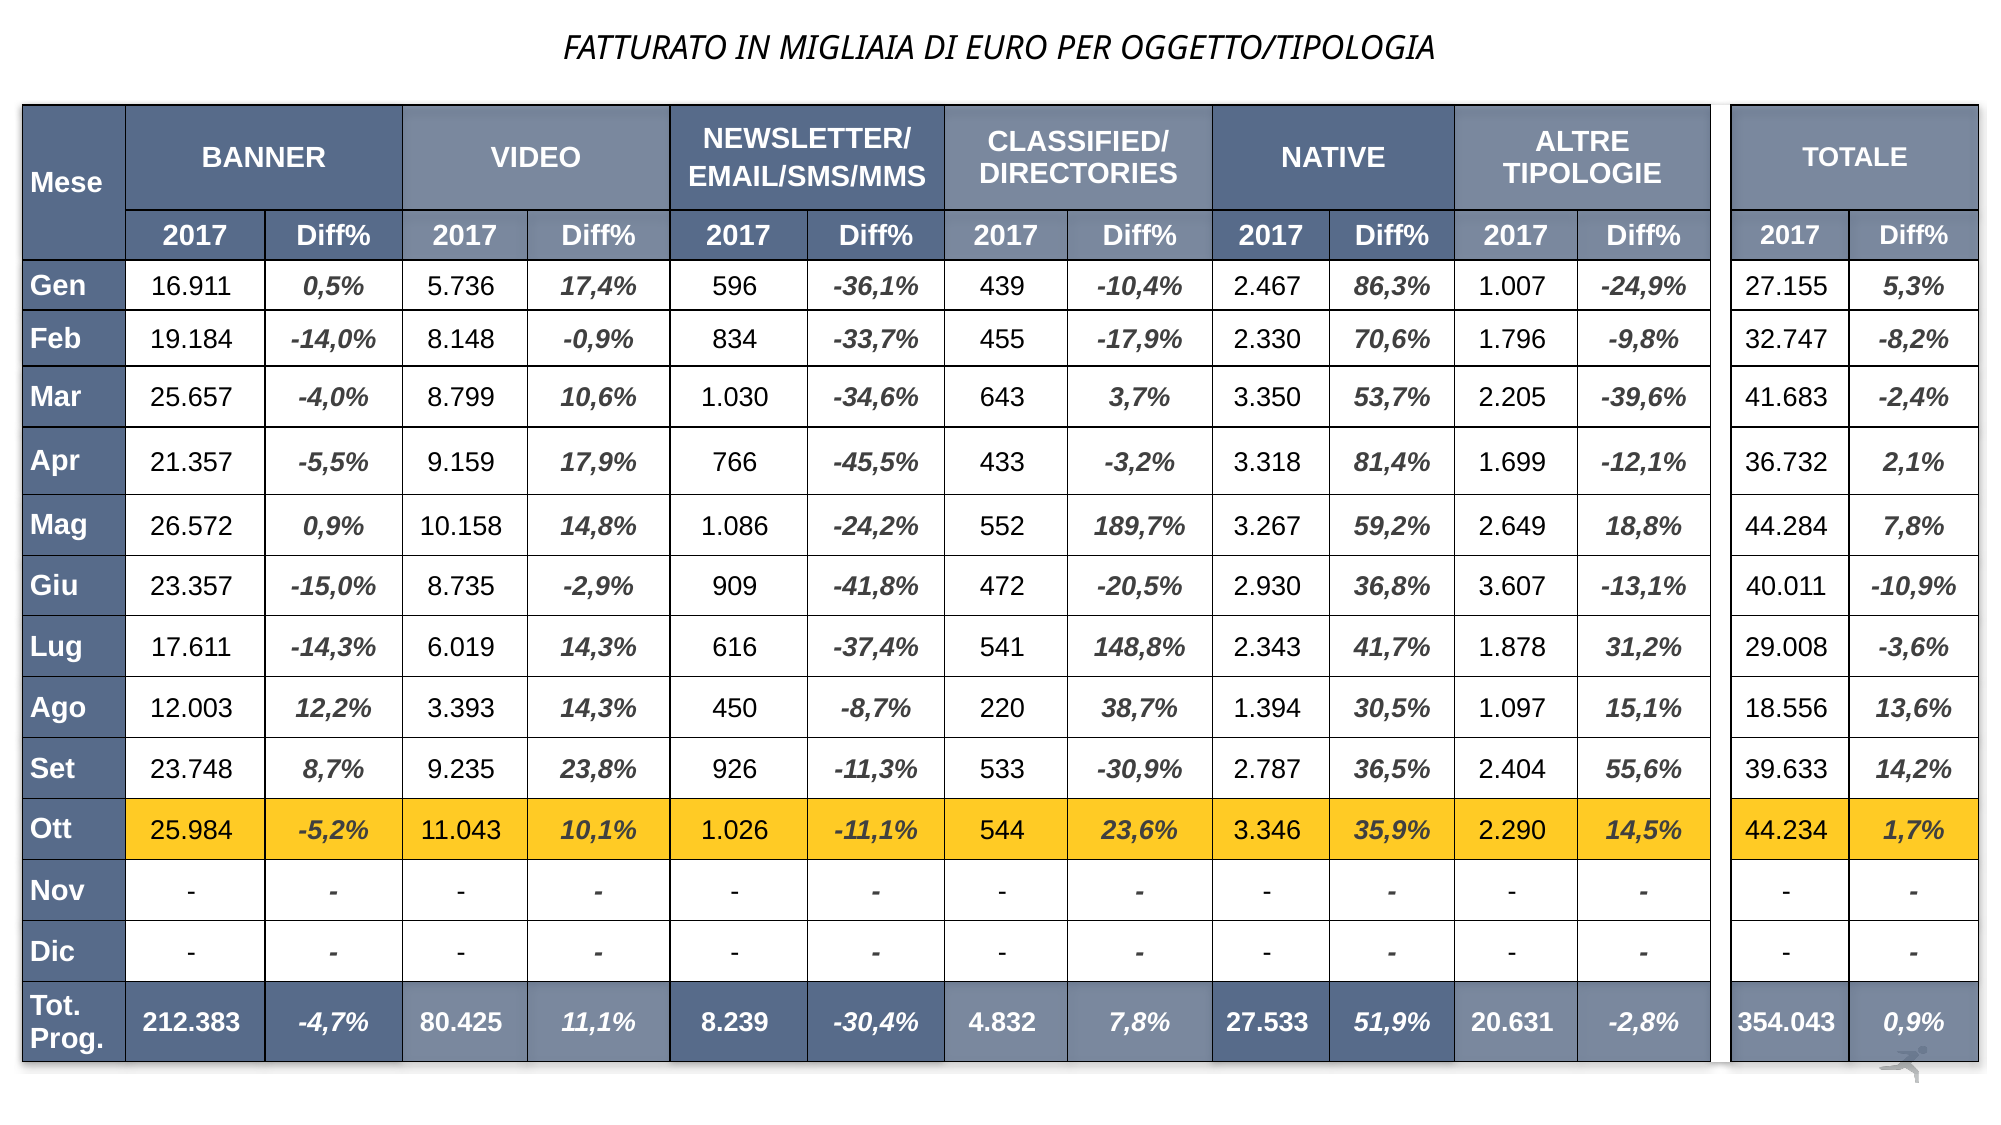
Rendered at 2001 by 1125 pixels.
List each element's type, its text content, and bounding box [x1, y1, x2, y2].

table_cell 51,9% [1330, 982, 1454, 1061]
table_cell 2.930 [1213, 556, 1329, 615]
table_cell 44.234 [1732, 799, 1848, 859]
table_cell 2.205 [1455, 367, 1577, 426]
table_cell 926 [671, 738, 807, 798]
table_cell 70,6% [1330, 311, 1454, 365]
table_cell 8.799 [403, 367, 527, 426]
table_cell 148,8% [1068, 616, 1212, 676]
table_cell 20.631 [1455, 982, 1577, 1061]
table_cell [1711, 260, 1730, 310]
table_cell 14,5% [1578, 799, 1710, 859]
table_cell - [1213, 860, 1329, 920]
table_cell [1711, 859, 1730, 920]
table_cell 32.747 [1732, 311, 1848, 365]
table_cell 533 [945, 738, 1067, 798]
table_cell 2017 [1213, 211, 1329, 259]
table_cell 39.633 [1732, 738, 1848, 798]
table_cell 544 [945, 799, 1067, 859]
table_cell 15,1% [1578, 677, 1710, 737]
table_cell - [403, 860, 527, 920]
table_cell [1711, 981, 1730, 1062]
table_cell 17,4% [528, 261, 669, 309]
table_cell 11.043 [403, 799, 527, 859]
table_cell - [671, 860, 807, 920]
table_cell Set [23, 738, 125, 798]
table_cell 909 [671, 556, 807, 615]
table_cell [1711, 676, 1730, 737]
table_cell [1711, 920, 1730, 981]
table_cell Gen [23, 261, 125, 309]
table_cell -11,3% [808, 738, 944, 798]
table_cell 17.611 [126, 616, 264, 676]
table_cell [1711, 615, 1730, 676]
table_cell Lug [23, 616, 125, 676]
table_header [1711, 105, 1730, 210]
table_cell 10,1% [528, 799, 669, 859]
table_cell 18.556 [1732, 677, 1848, 737]
table_cell 3.607 [1455, 556, 1577, 615]
table_cell 14,3% [528, 616, 669, 676]
table_cell 86,3% [1330, 261, 1454, 309]
table_cell - [126, 921, 264, 981]
table_cell Diff% [1850, 211, 1978, 259]
table_cell Tot. Prog. [23, 982, 125, 1061]
table_cell Dic [23, 921, 125, 981]
table_cell 1.026 [671, 799, 807, 859]
table_cell -10,9% [1850, 556, 1978, 615]
table_cell 26.572 [126, 495, 264, 555]
table_cell Giu [23, 556, 125, 615]
table_cell 2.404 [1455, 738, 1577, 798]
table_cell 8,7% [266, 738, 402, 798]
table_cell - [1330, 860, 1454, 920]
table_cell - [1330, 921, 1454, 981]
table_cell - [528, 860, 669, 920]
table_cell 0,5% [266, 261, 402, 309]
table_cell - [126, 860, 264, 920]
table_cell 3.267 [1213, 495, 1329, 555]
table_cell 616 [671, 616, 807, 676]
table_cell 8.239 [671, 982, 807, 1061]
table_cell 1.030 [671, 367, 807, 426]
table_cell - [1578, 921, 1710, 981]
table_cell 5,3% [1850, 261, 1978, 309]
table_cell [1711, 210, 1730, 260]
table_cell [1711, 798, 1730, 859]
table_cell Mag [23, 495, 125, 555]
table_cell Diff% [1578, 211, 1710, 259]
table_cell 53,7% [1330, 367, 1454, 426]
table_header VIDEO [403, 106, 669, 209]
table_cell 21.357 [126, 428, 264, 494]
table_cell 23.748 [126, 738, 264, 798]
table_cell 4.832 [945, 982, 1067, 1061]
table_cell 433 [945, 428, 1067, 494]
table_cell 19.184 [126, 311, 264, 365]
table_cell 2.290 [1455, 799, 1577, 859]
table_cell 40.011 [1732, 556, 1848, 615]
table_cell 41,7% [1330, 616, 1454, 676]
table_cell - [1068, 860, 1212, 920]
table_cell - [528, 921, 669, 981]
table_cell - [1068, 921, 1212, 981]
table_cell -33,7% [808, 311, 944, 365]
table_cell 59,2% [1330, 495, 1454, 555]
table_cell 1.097 [1455, 677, 1577, 737]
table_cell 834 [671, 311, 807, 365]
table_cell 1.086 [671, 495, 807, 555]
table_cell 38,7% [1068, 677, 1212, 737]
table_cell [1711, 310, 1730, 366]
table_cell 1.394 [1213, 677, 1329, 737]
table_cell -13,1% [1578, 556, 1710, 615]
table_cell 13,6% [1850, 677, 1978, 737]
table_cell 41.683 [1732, 367, 1848, 426]
table_cell - [403, 921, 527, 981]
table_cell -2,4% [1850, 367, 1978, 426]
table_cell - [266, 921, 402, 981]
table_cell Diff% [808, 211, 944, 259]
table_cell -2,9% [528, 556, 669, 615]
table_cell 16.911 [126, 261, 264, 309]
table_cell 10,6% [528, 367, 669, 426]
table_cell 541 [945, 616, 1067, 676]
table_cell 8.735 [403, 556, 527, 615]
table_cell [1711, 366, 1730, 427]
table_cell 2017 [126, 211, 264, 259]
table_cell 30,5% [1330, 677, 1454, 737]
table_cell 36,8% [1330, 556, 1454, 615]
table_cell -39,6% [1578, 367, 1710, 426]
table_cell -8,7% [808, 677, 944, 737]
table_cell - [1850, 921, 1978, 981]
table_cell -41,8% [808, 556, 944, 615]
table_cell 36.732 [1732, 428, 1848, 494]
table_cell -3,2% [1068, 428, 1212, 494]
table_header NATIVE [1213, 106, 1454, 209]
table_cell 2.467 [1213, 261, 1329, 309]
table_cell 643 [945, 367, 1067, 426]
table_cell -20,5% [1068, 556, 1212, 615]
table_cell -10,4% [1068, 261, 1212, 309]
table_cell Feb [23, 311, 125, 365]
table_cell -14,3% [266, 616, 402, 676]
table_cell 25.984 [126, 799, 264, 859]
table_cell 3.318 [1213, 428, 1329, 494]
table_cell - [808, 921, 944, 981]
table_cell 23,8% [528, 738, 669, 798]
table_cell Diff% [1330, 211, 1454, 259]
table_cell -14,0% [266, 311, 402, 365]
table_cell 472 [945, 556, 1067, 615]
table_cell Nov [23, 860, 125, 920]
table_cell 44.284 [1732, 495, 1848, 555]
table_cell 27.533 [1213, 982, 1329, 1061]
table_cell -17,9% [1068, 311, 1212, 365]
table_cell 552 [945, 495, 1067, 555]
table_cell -2,8% [1578, 982, 1710, 1061]
table_cell 12.003 [126, 677, 264, 737]
table_cell Diff% [266, 211, 402, 259]
table_cell [1711, 555, 1730, 615]
table_cell - [266, 860, 402, 920]
table_cell -4,7% [266, 982, 402, 1061]
table_cell -24,2% [808, 495, 944, 555]
table_cell 9.235 [403, 738, 527, 798]
table_cell 23.357 [126, 556, 264, 615]
table_cell - [1850, 860, 1978, 920]
table_cell - [671, 921, 807, 981]
table_cell -8,2% [1850, 311, 1978, 365]
table_cell 596 [671, 261, 807, 309]
table_cell 439 [945, 261, 1067, 309]
table_cell 212.383 [126, 982, 264, 1061]
table_cell 2.330 [1213, 311, 1329, 365]
table_cell -5,5% [266, 428, 402, 494]
table_cell 2017 [671, 211, 807, 259]
table_cell 14,2% [1850, 738, 1978, 798]
table_cell -12,1% [1578, 428, 1710, 494]
table_cell 220 [945, 677, 1067, 737]
table_cell - [1732, 921, 1848, 981]
table_cell 1.796 [1455, 311, 1577, 365]
table_cell Apr [23, 428, 125, 494]
table_header TOTALE [1732, 106, 1978, 209]
table_cell 3.393 [403, 677, 527, 737]
table_cell 29.008 [1732, 616, 1848, 676]
subtitle Fatturato in migliaia di euro per oggetto/tipologia [346, 10, 1654, 83]
table_cell -30,9% [1068, 738, 1212, 798]
table_cell 0,9% [266, 495, 402, 555]
table_cell 7,8% [1850, 495, 1978, 555]
table_cell 6.019 [403, 616, 527, 676]
table_cell 3,7% [1068, 367, 1212, 426]
table_cell 8.148 [403, 311, 527, 365]
table_header CLASSIFIED/ DIRECTORIES [945, 106, 1212, 209]
table_header ALTRE TIPOLOGIE [1455, 106, 1710, 209]
table_cell -11,1% [808, 799, 944, 859]
table_cell -15,0% [266, 556, 402, 615]
table_cell 5.736 [403, 261, 527, 309]
table_cell -45,5% [808, 428, 944, 494]
table_cell -5,2% [266, 799, 402, 859]
table_cell 455 [945, 311, 1067, 365]
table_cell Diff% [528, 211, 669, 259]
table_cell 36,5% [1330, 738, 1454, 798]
table_cell 14,3% [528, 677, 669, 737]
table_cell 2.787 [1213, 738, 1329, 798]
table_cell 31,2% [1578, 616, 1710, 676]
table_cell 1.699 [1455, 428, 1577, 494]
table_cell 7,8% [1068, 982, 1212, 1061]
table_cell Ago [23, 677, 125, 737]
table_cell 3.346 [1213, 799, 1329, 859]
table_cell 1.007 [1455, 261, 1577, 309]
table_cell 0,9% [1850, 982, 1978, 1061]
table_cell 35,9% [1330, 799, 1454, 859]
table_cell - [945, 860, 1067, 920]
table_cell -34,6% [808, 367, 944, 426]
table_cell 1,7% [1850, 799, 1978, 859]
table_header Mese [23, 106, 125, 259]
table_cell 14,8% [528, 495, 669, 555]
table_cell 27.155 [1732, 261, 1848, 309]
table_cell Diff% [1068, 211, 1212, 259]
table_cell 81,4% [1330, 428, 1454, 494]
table_cell 18,8% [1578, 495, 1710, 555]
table_cell 766 [671, 428, 807, 494]
table_cell 2017 [945, 211, 1067, 259]
table_cell 55,6% [1578, 738, 1710, 798]
table_cell 80.425 [403, 982, 527, 1061]
table_cell 11,1% [528, 982, 669, 1061]
table_cell 23,6% [1068, 799, 1212, 859]
table_cell 450 [671, 677, 807, 737]
table_cell - [945, 921, 1067, 981]
table_cell 3.350 [1213, 367, 1329, 426]
table_cell - [808, 860, 944, 920]
table_cell 2.649 [1455, 495, 1577, 555]
table_cell 2.343 [1213, 616, 1329, 676]
table_cell Ott [23, 799, 125, 859]
table_cell - [1578, 860, 1710, 920]
table_cell -24,9% [1578, 261, 1710, 309]
table_cell [1711, 427, 1730, 494]
table_cell 1.878 [1455, 616, 1577, 676]
table_cell 189,7% [1068, 495, 1212, 555]
table_cell 2017 [403, 211, 527, 259]
table_cell [1711, 737, 1730, 798]
table_cell -9,8% [1578, 311, 1710, 365]
table_cell 17,9% [528, 428, 669, 494]
table_cell 12,2% [266, 677, 402, 737]
table_cell -4,0% [266, 367, 402, 426]
table_cell - [1732, 860, 1848, 920]
table_cell 2017 [1455, 211, 1577, 259]
table_header NEWSLETTER/ EMAIL/SMS/MMS [671, 106, 944, 209]
table_cell 2017 [1732, 211, 1848, 259]
table_cell - [1455, 860, 1577, 920]
table_header BANNER [126, 106, 402, 209]
table_cell -36,1% [808, 261, 944, 309]
table_cell -37,4% [808, 616, 944, 676]
table_cell -30,4% [808, 982, 944, 1061]
table_cell 25.657 [126, 367, 264, 426]
table_cell -0,9% [528, 311, 669, 365]
table_cell [1711, 494, 1730, 555]
table_cell - [1455, 921, 1577, 981]
table_cell -3,6% [1850, 616, 1978, 676]
table_cell 2,1% [1850, 428, 1978, 494]
table_cell Mar [23, 367, 125, 426]
table_cell 9.159 [403, 428, 527, 494]
table_cell 354.043 [1732, 982, 1848, 1061]
table_cell 10.158 [403, 495, 527, 555]
table_cell - [1213, 921, 1329, 981]
